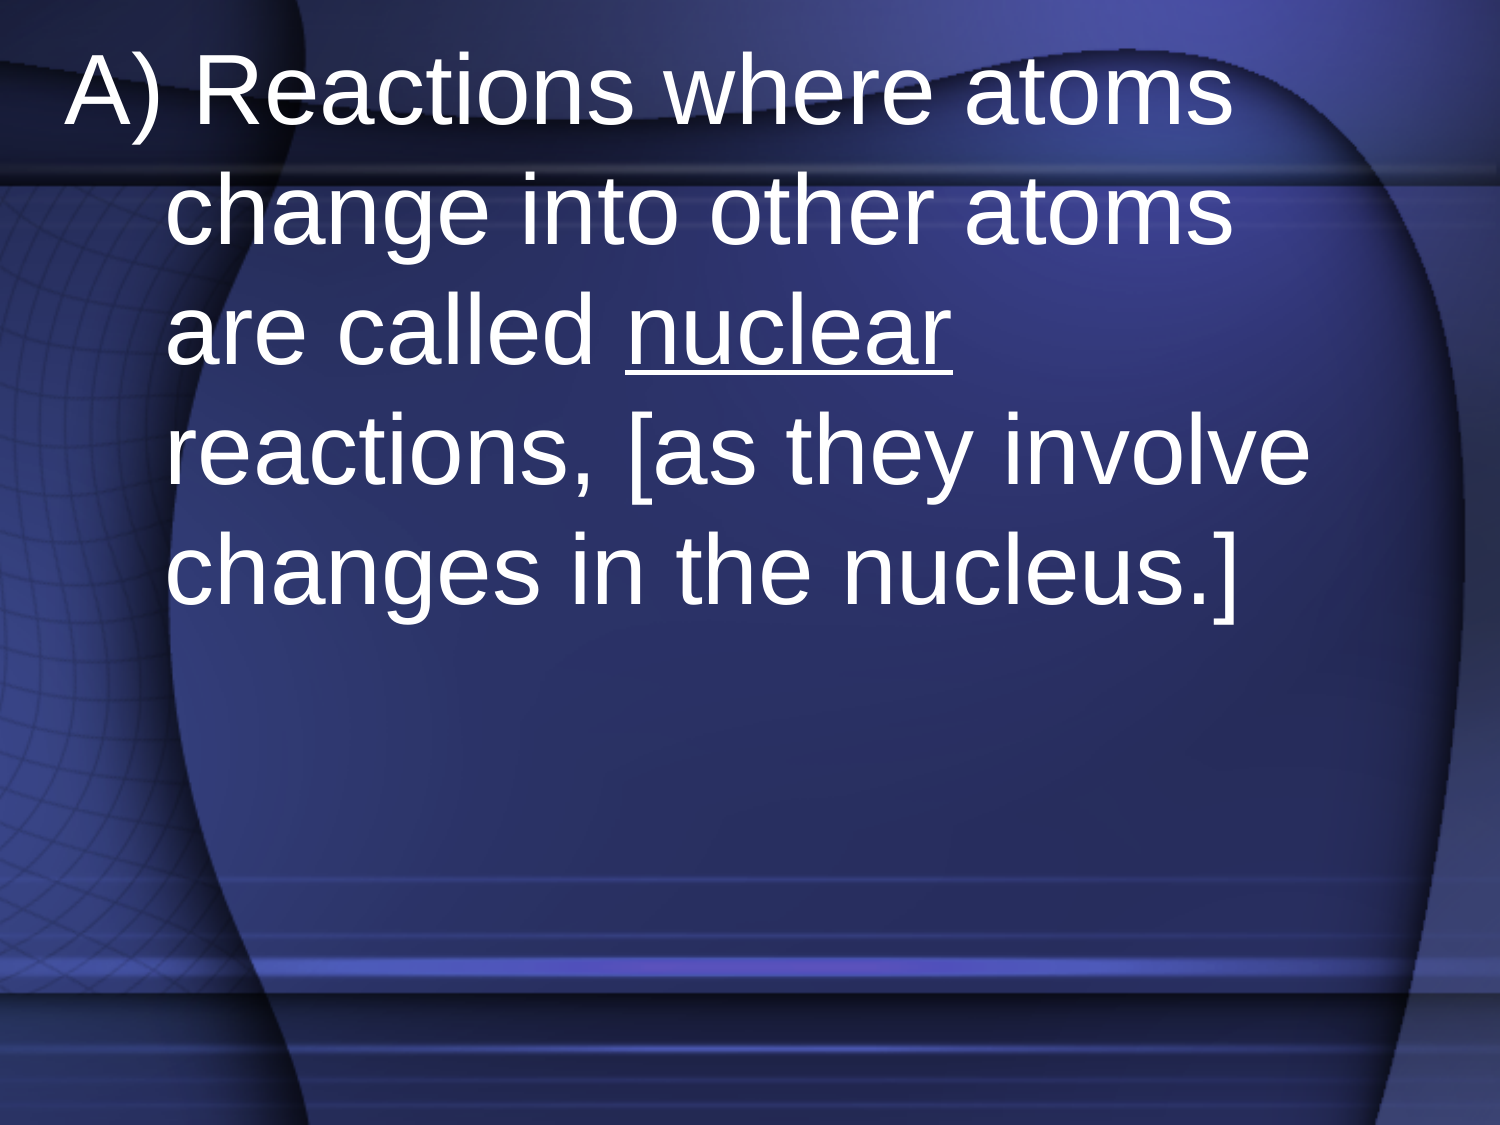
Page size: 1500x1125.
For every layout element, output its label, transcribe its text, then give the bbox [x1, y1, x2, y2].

picture [0, 0, 1500, 1125]
text_box A) Reactions where atoms change into other atoms are called nuclear reactions, [as they involve changes in the nucleus.] [49, 17, 1413, 632]
